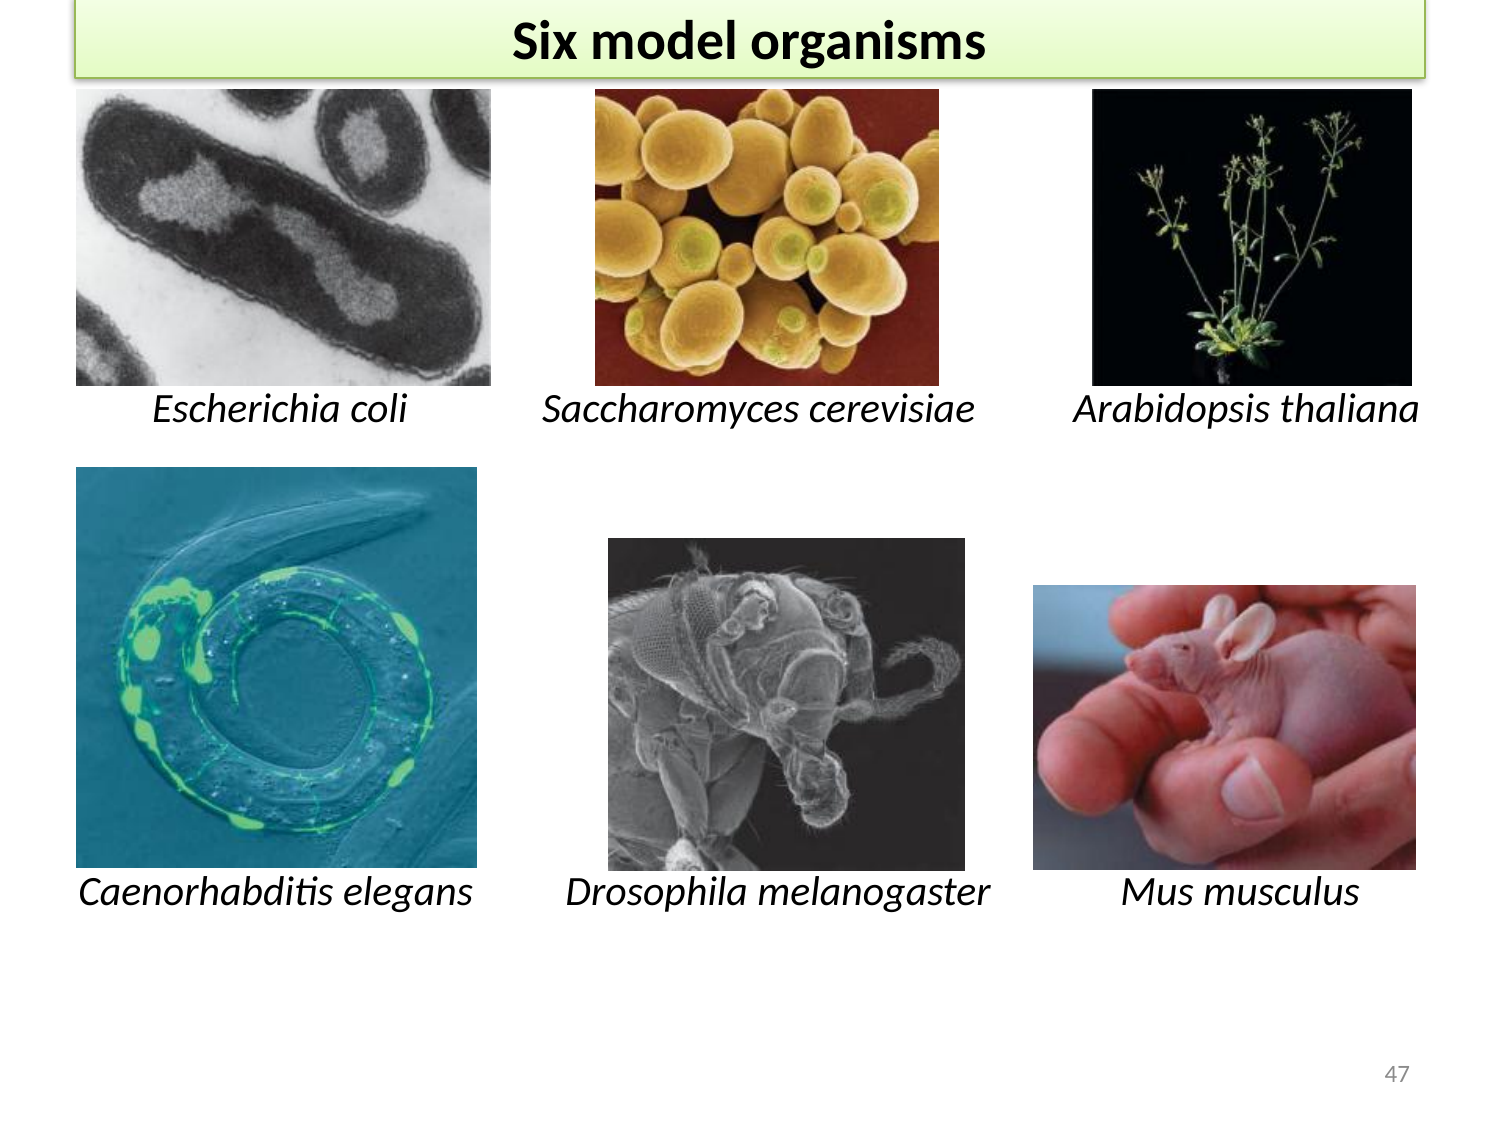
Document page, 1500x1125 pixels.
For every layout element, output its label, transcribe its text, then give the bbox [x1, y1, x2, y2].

slide_number 47 [1074, 1042, 1425, 1103]
text_box Arabidopsis thaliana [1058, 373, 1436, 439]
picture [594, 89, 940, 386]
text_box Escherichia coli [137, 393, 423, 439]
text_box Saccharomyces cerevisiae [527, 373, 991, 439]
title Six model organisms [74, 0, 1426, 79]
text_box Mus musculus [1105, 878, 1376, 922]
picture [1033, 585, 1416, 870]
picture [607, 538, 965, 871]
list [76, 89, 491, 386]
picture [1092, 89, 1412, 386]
picture [76, 467, 477, 869]
text_box Caenorhabditis elegans [63, 856, 489, 922]
text_box Drosophila melanogaster [550, 856, 1007, 922]
